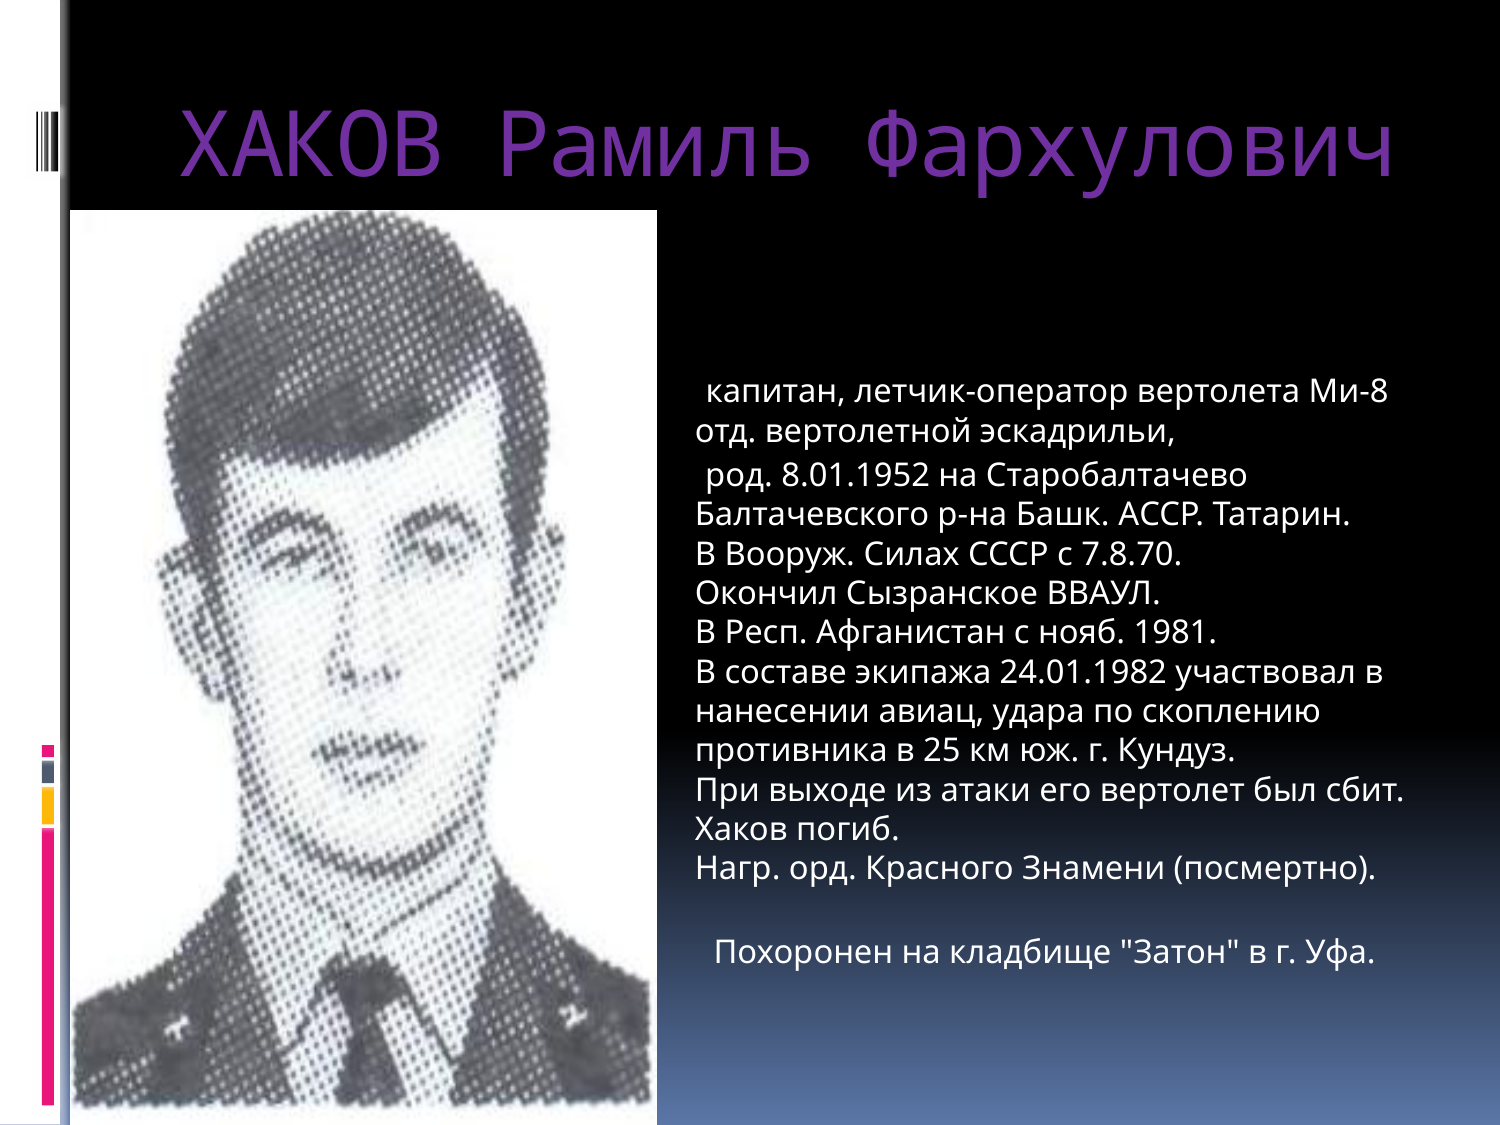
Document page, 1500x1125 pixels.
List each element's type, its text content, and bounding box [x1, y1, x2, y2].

list капитан, летчик-оператор вертолета Ми-8 отд. вертолетной эскадрильи, род. 8.01.1952 на Старобалтачево Балтачевского р-на Башк. АССР. Татарин. В Вооруж. Силах СССР с 7.8.70. Окончил Сызранское ВВАУЛ. В Респ. Афганистан с нояб. 1981. В составе экипажа 24.01.1982 участвовал в нанесении авиац, удара по скоплению противника в 25 км юж. г. Кундуз. При выходе из атаки его вертолет был сбит. Xаков погиб. Нагр. орд. Красного Знамени (посмертно). Похоронен на кладбище "Затон" в г. Уфа. [665, 235, 1463, 986]
title ХАКОВ Рамиль Фархулович [112, 44, 1463, 235]
picture [69, 210, 657, 1125]
